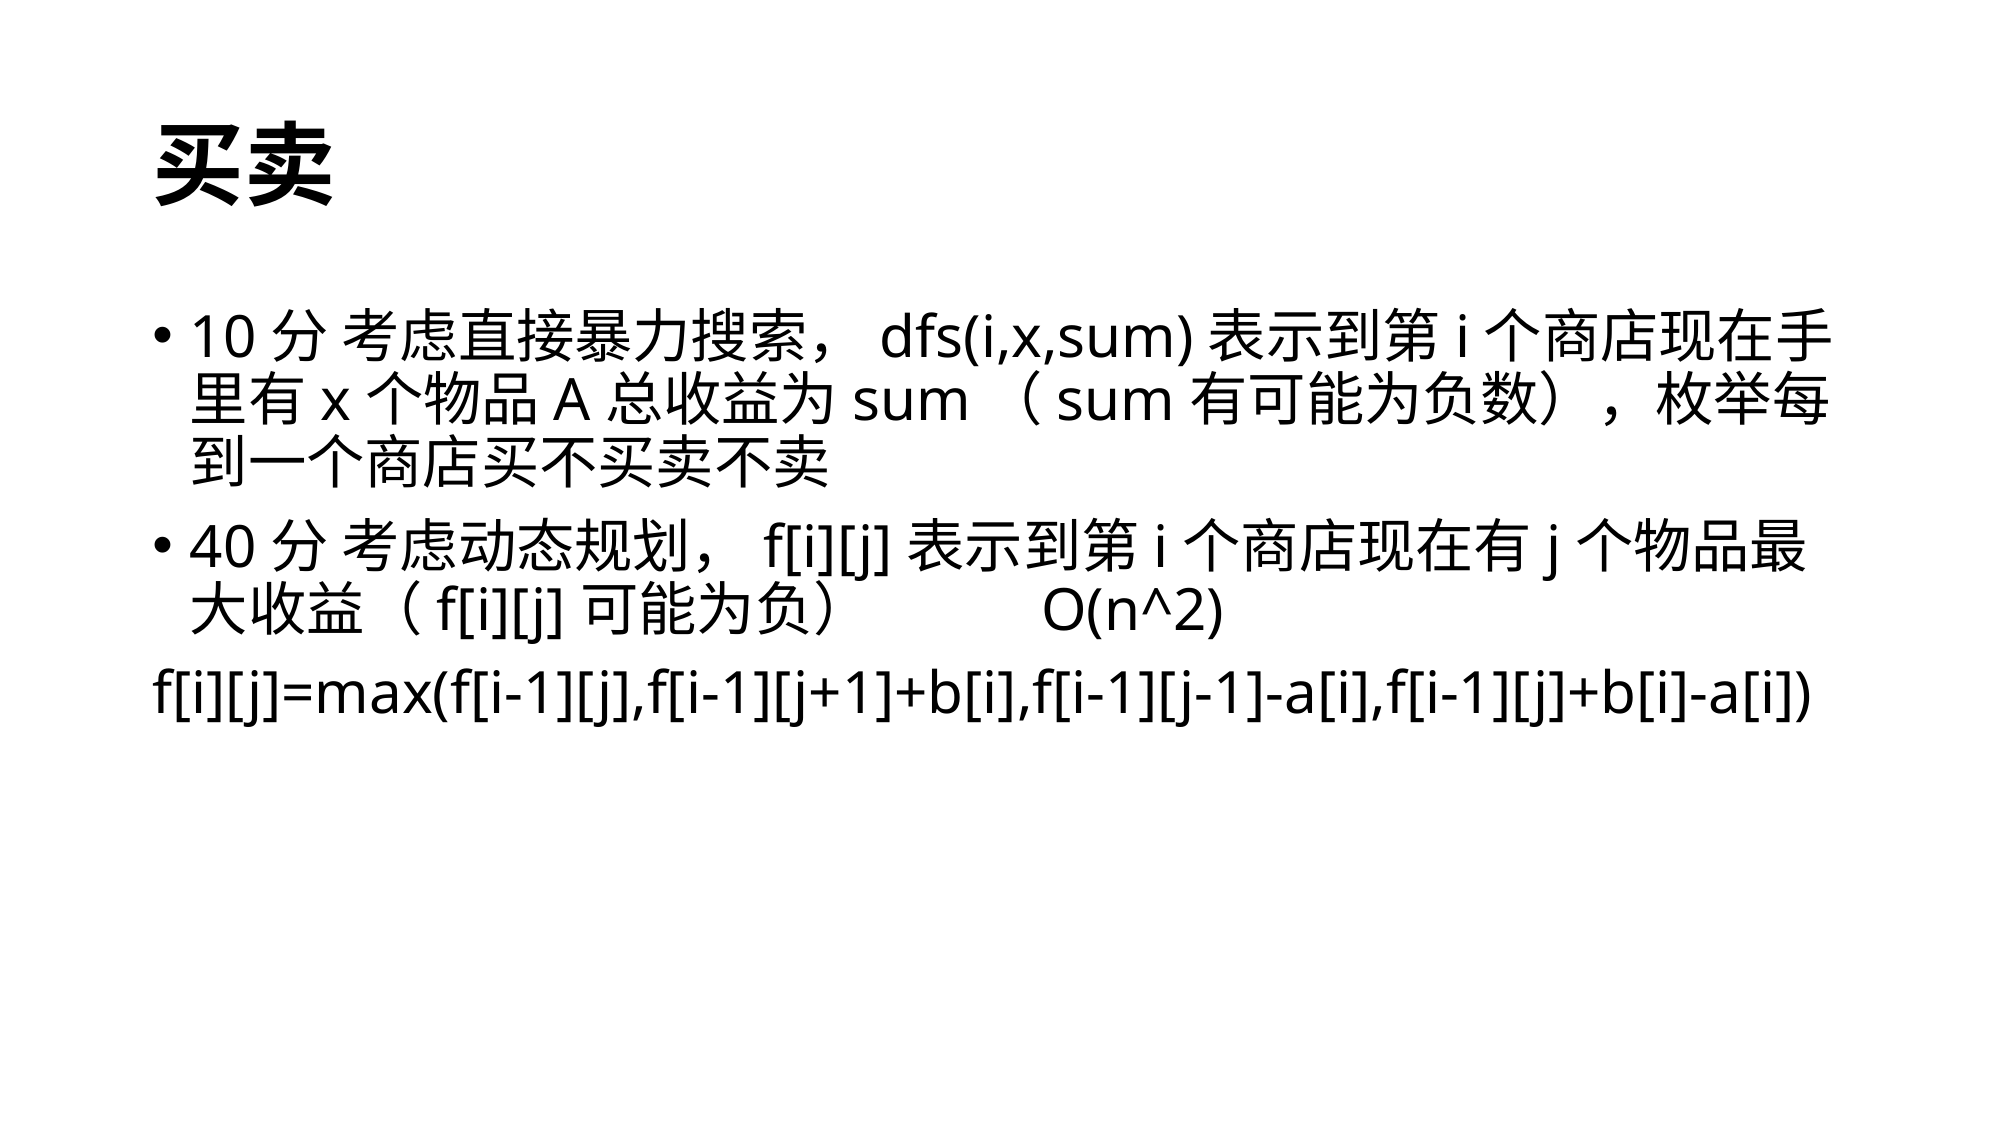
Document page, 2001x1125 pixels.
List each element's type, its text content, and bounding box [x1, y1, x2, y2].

list 10分 考虑直接暴力搜索，dfs(i,x,sum)表示到第i个商店现在手里有x个物品A总收益为sum（sum有可能为负数），枚举每到一个商店买不买卖不卖 40分 考虑动态规划，f[i][j]表示到第i个商店现在有j个物品最大收益（f[i][j]可能为负） O(n^2) f[i][j]=max(f[i-1][j],f[i-1][j+1]+b[i],f[i-1][j-1]-a[i],f[i-1][j]+b[i]-a[i]) [137, 299, 1863, 1014]
title 买卖 [137, 59, 1863, 278]
